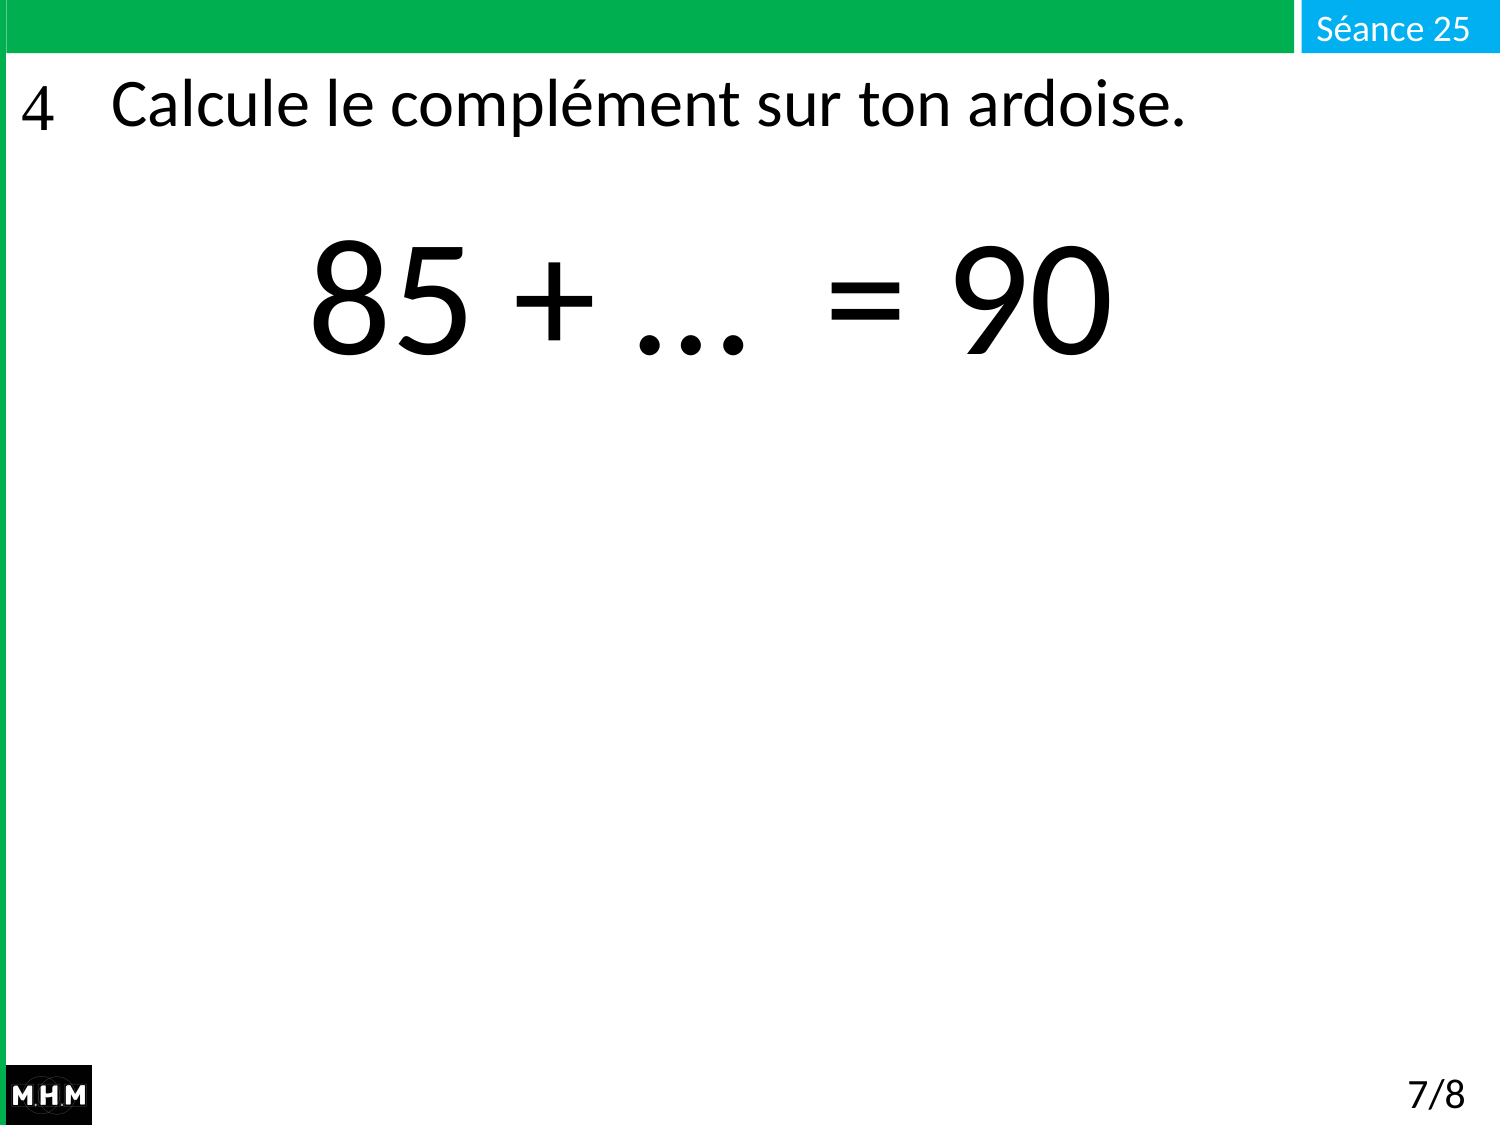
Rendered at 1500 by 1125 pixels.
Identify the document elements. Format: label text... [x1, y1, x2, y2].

picture [6, 1065, 92, 1125]
text_box 85 + … = 90 [292, 180, 1227, 396]
title Calcule le complément sur ton ardoise. [96, 60, 1391, 150]
list 7/8 [1373, 1064, 1500, 1125]
